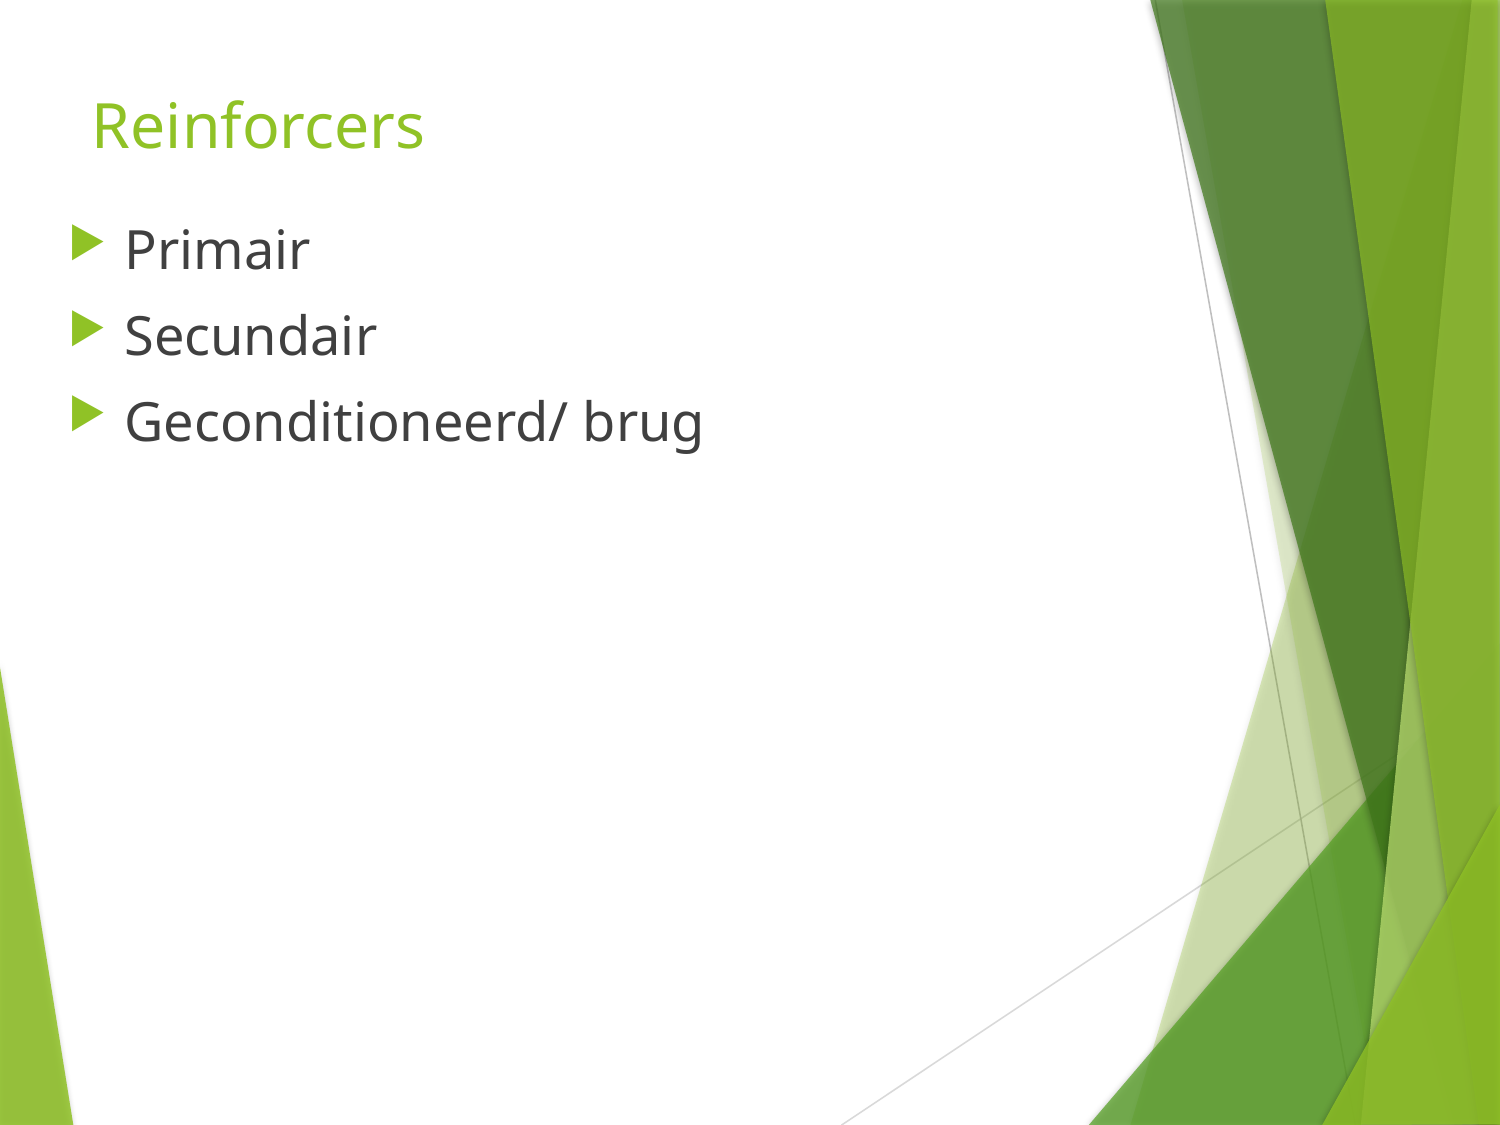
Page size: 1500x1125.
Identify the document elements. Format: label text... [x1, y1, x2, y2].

list Primair Secundair Geconditioneerd/ brug [53, 208, 1404, 927]
title Reinforcers [76, 78, 1427, 208]
